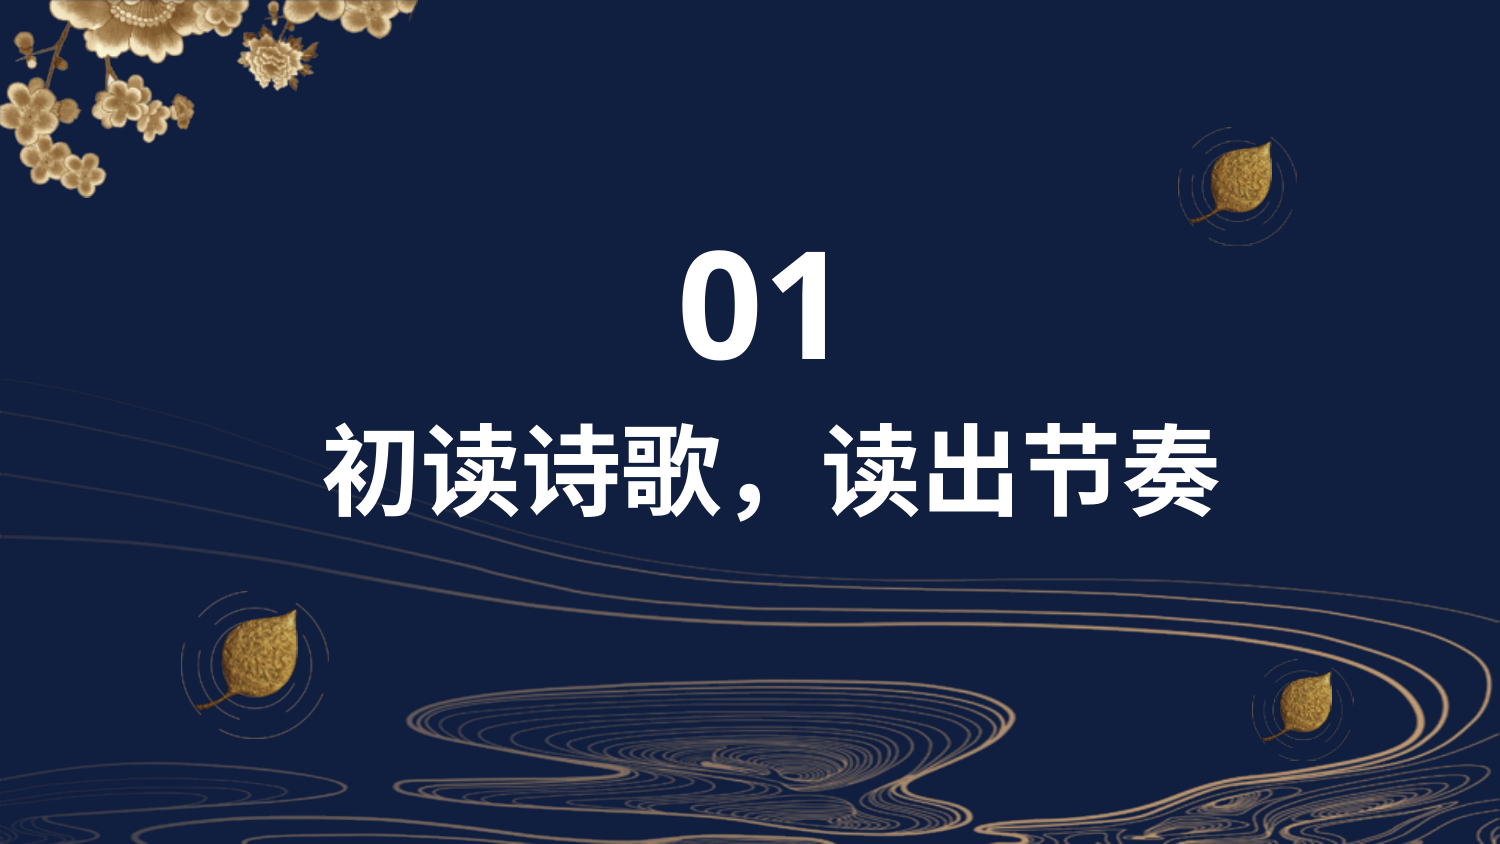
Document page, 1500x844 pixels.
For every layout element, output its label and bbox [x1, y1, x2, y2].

text_box [300, 201, 1244, 538]
text_box [1177, 127, 1297, 246]
picture [0, 371, 1500, 844]
text_box [1252, 659, 1354, 761]
picture [0, 0, 418, 198]
text_box [181, 591, 329, 739]
